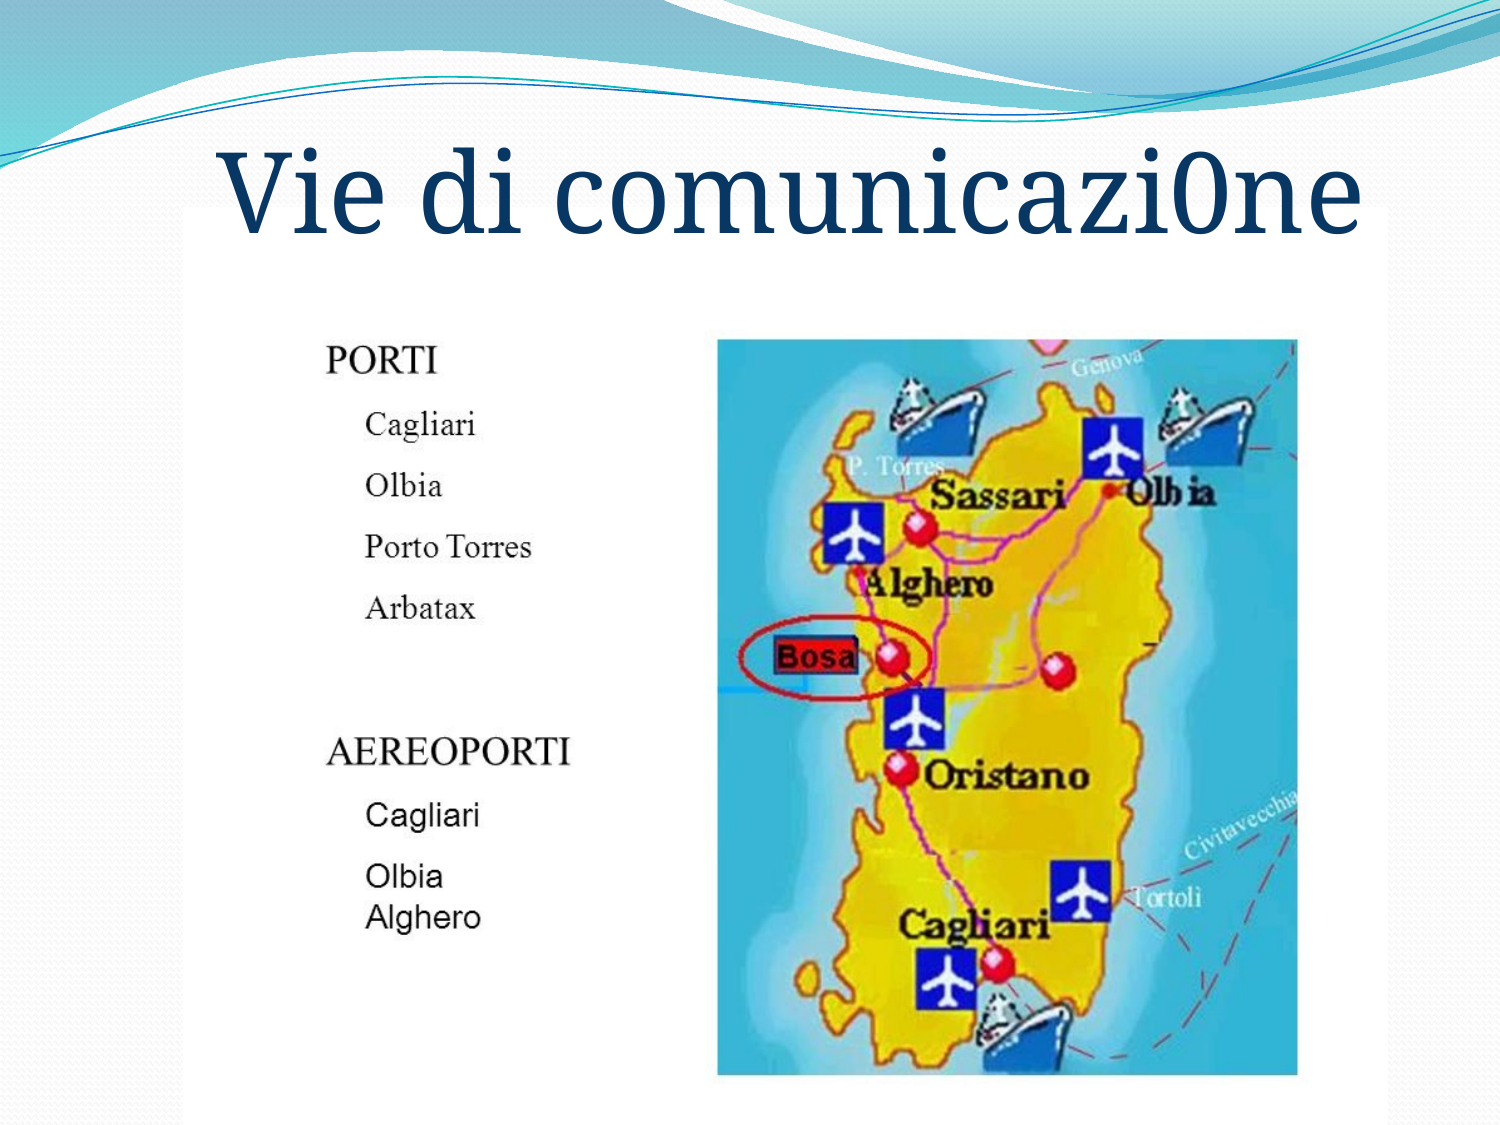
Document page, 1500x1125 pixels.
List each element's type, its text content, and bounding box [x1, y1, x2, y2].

text_box Vie di comunicazi0ne [182, 113, 1400, 264]
picture [182, 207, 1389, 1125]
